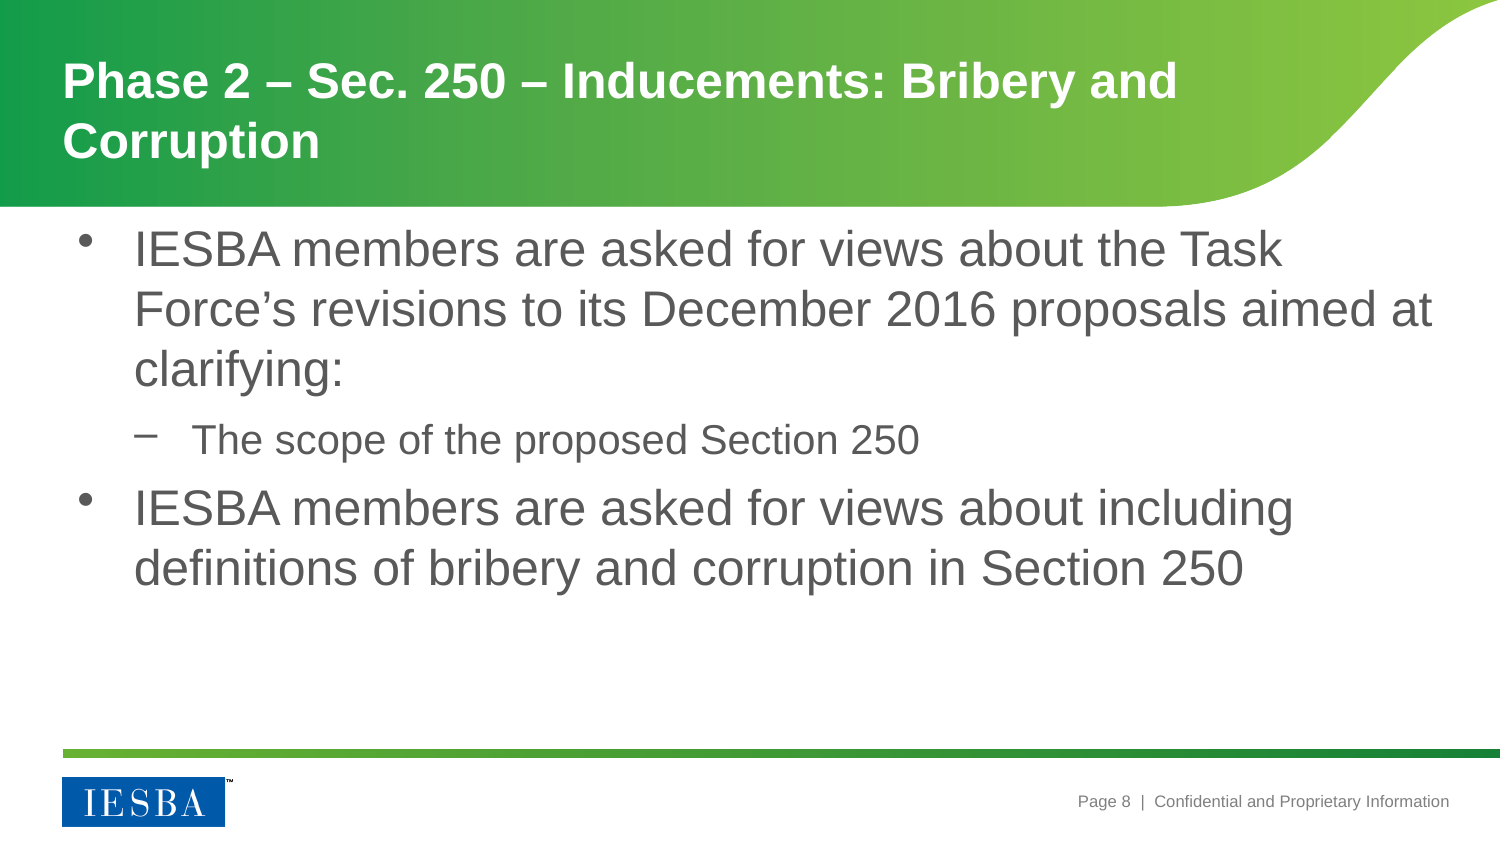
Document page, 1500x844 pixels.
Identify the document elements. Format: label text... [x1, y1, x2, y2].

picture [62, 777, 233, 827]
picture [0, 0, 1500, 207]
title Phase 2 – Sec. 250 – Inducements: Bribery and Corruption [62, 75, 1300, 142]
list IESBA members are asked for views about the Task Force’s revisions to its December 2016 proposals aimed at clarifying: The scope of the proposed Section 250 IESBA members are asked for views about including definitions of bribery and corruption in Section 250 [62, 209, 1463, 747]
